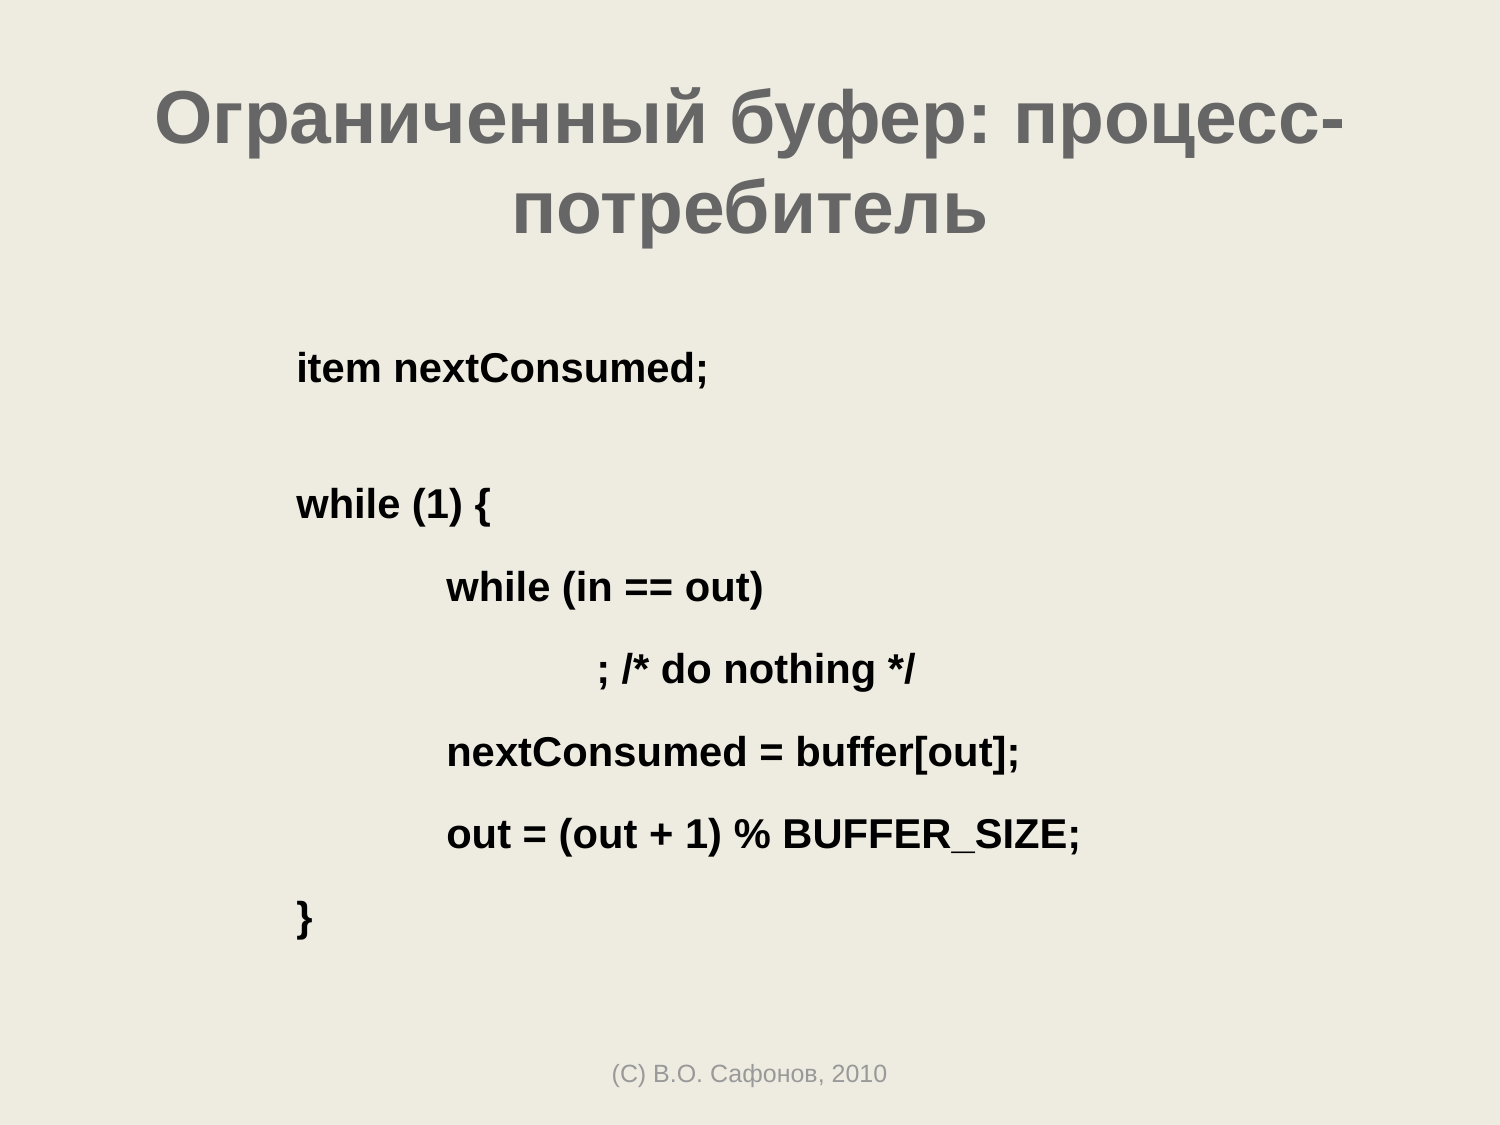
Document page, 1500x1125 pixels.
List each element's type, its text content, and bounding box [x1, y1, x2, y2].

title Ограниченный буфер: процесс-потребитель [74, 49, 1426, 268]
list item nextConsumed; while (1) { while (in == out) ; /* do nothing */ nextConsumed = buffer[out]; out = (out + 1) % BUFFER_SIZE; } [223, 324, 1276, 1005]
footer (C) В.О. Сафонов, 2010 [512, 1042, 988, 1103]
